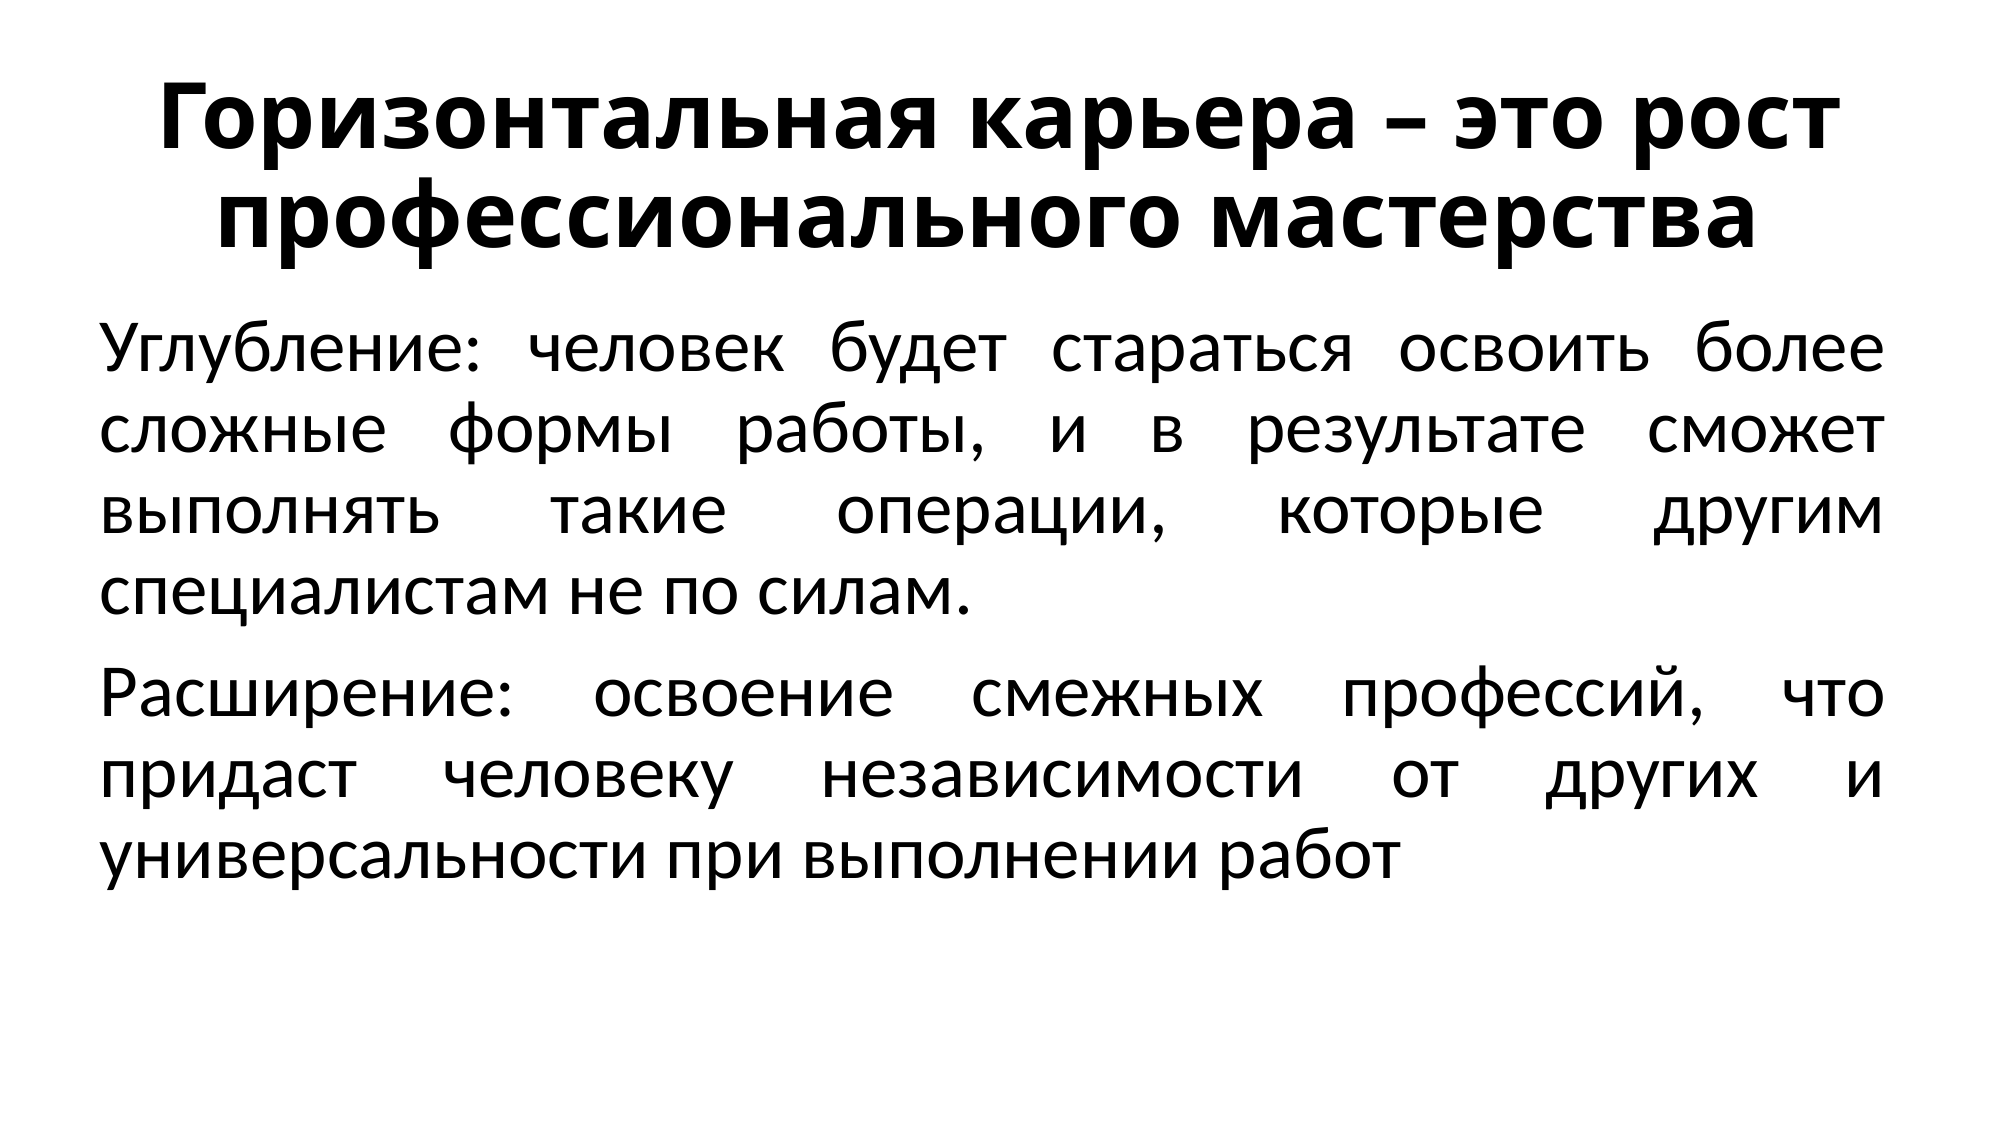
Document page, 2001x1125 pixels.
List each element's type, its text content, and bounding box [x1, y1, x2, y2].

title Горизонтальная карьера – это рост профессионального мастерства [137, 59, 1863, 278]
list Углубление: человек будет стараться освоить более сложные формы работы, и в результате сможет выполнять такие операции, которые другим специалистам не по силам. Расширение: освоение смежных профессий, что придаст человеку независимости от других и универсальности при выполнении работ [84, 299, 1902, 1082]
